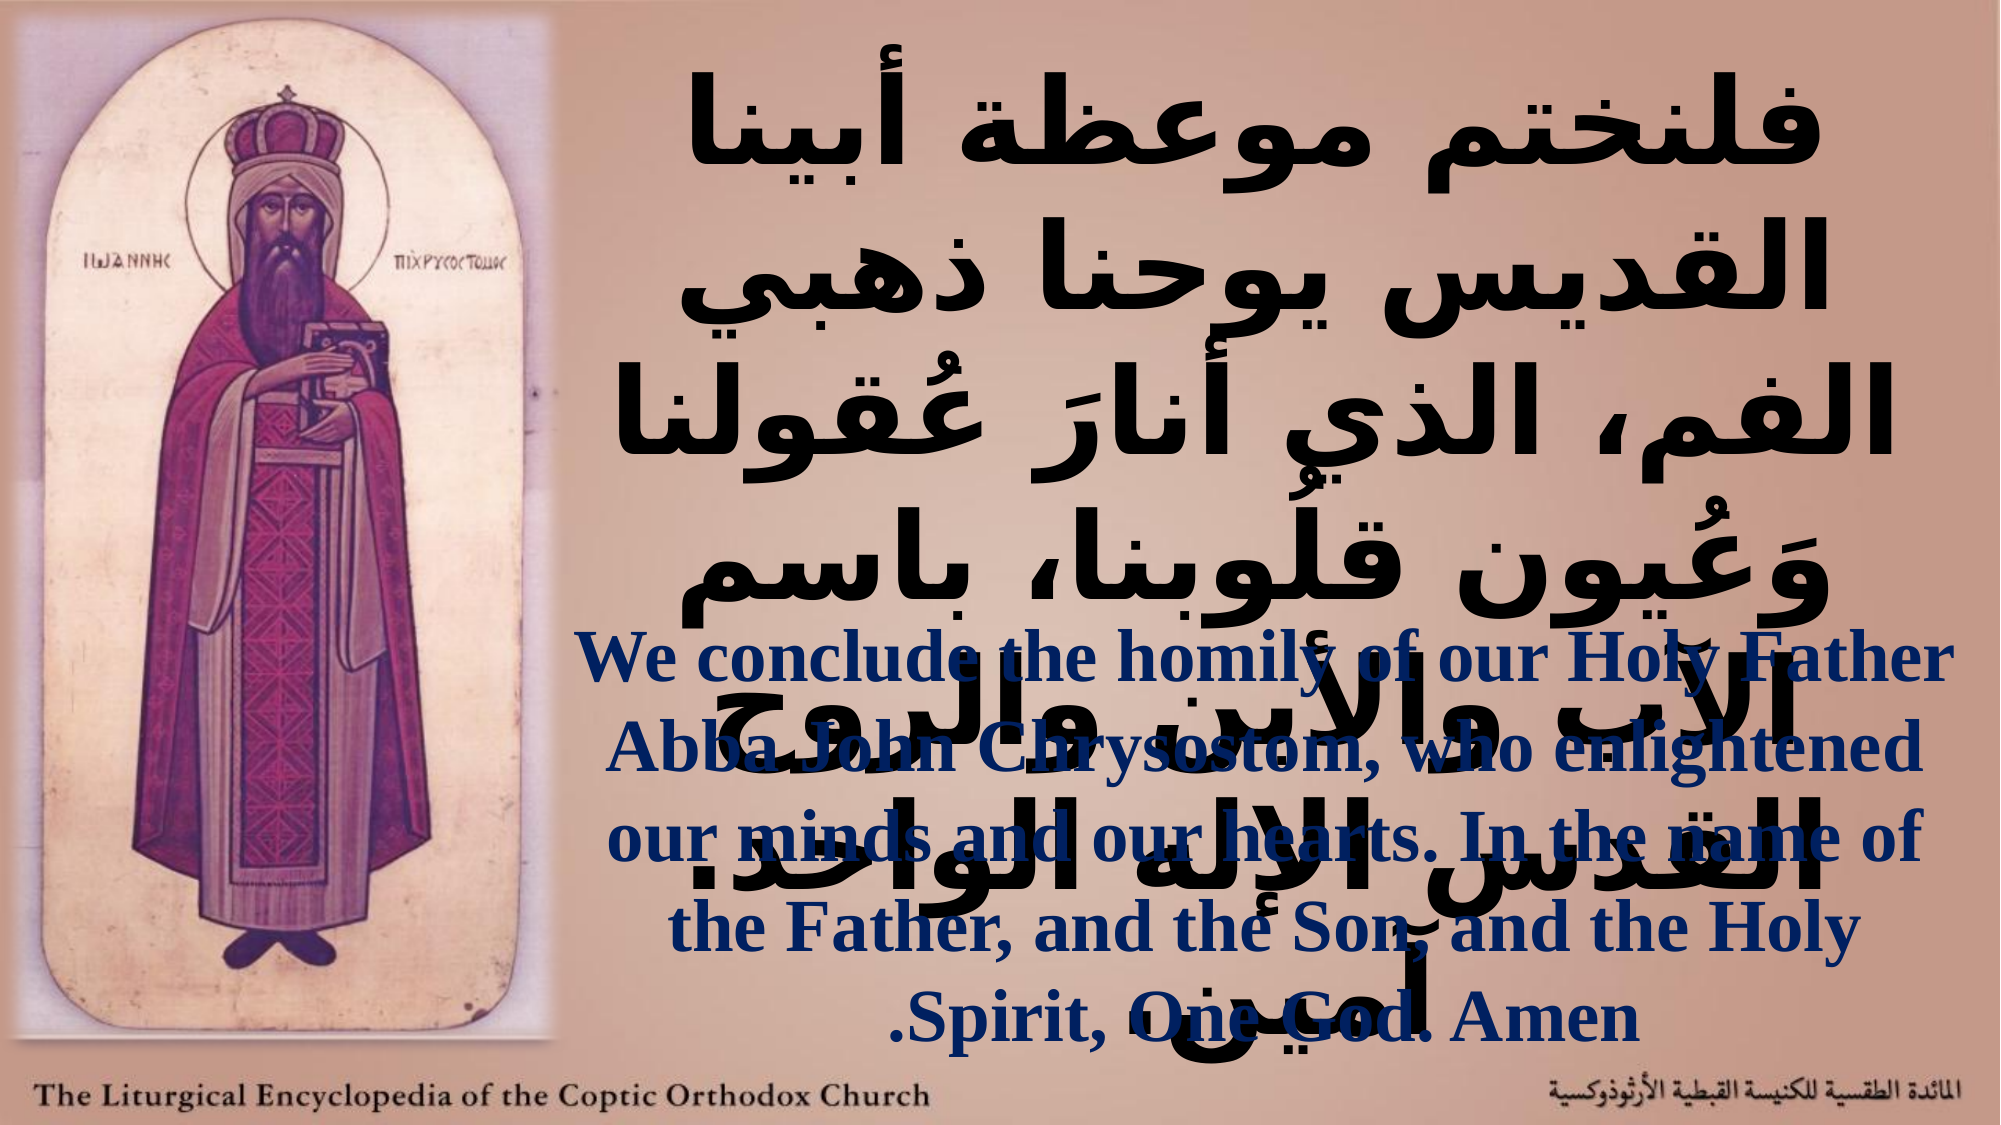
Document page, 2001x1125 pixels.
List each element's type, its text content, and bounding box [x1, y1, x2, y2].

picture [0, 0, 2000, 1125]
text_box فلنختم موعظة أبينا القديس يوحنا ذهبي الفم، الذي أنارَ عُقولنا وَعُيون قلُوبنا، باسم الآب والأبن والروح القدس الإله الواحد. آمين. [567, 36, 1967, 598]
text_box فلنختم موعظة أبينا القديس يوحنا ذهبي الفم، الذي أنارَ عُقولنا وَعُيون قلُوبنا، باسم الآب والأبن والروح القدس الإله الواحد. آمين. [546, 1055, 1967, 1066]
text_box We conclude the homily of our Holy Father Abba John Chrysostom, who enlightened our minds and our hearts. In the name of the Father, and the Son, and the Holy Spirit, One God. Amen. [567, 598, 1984, 1055]
